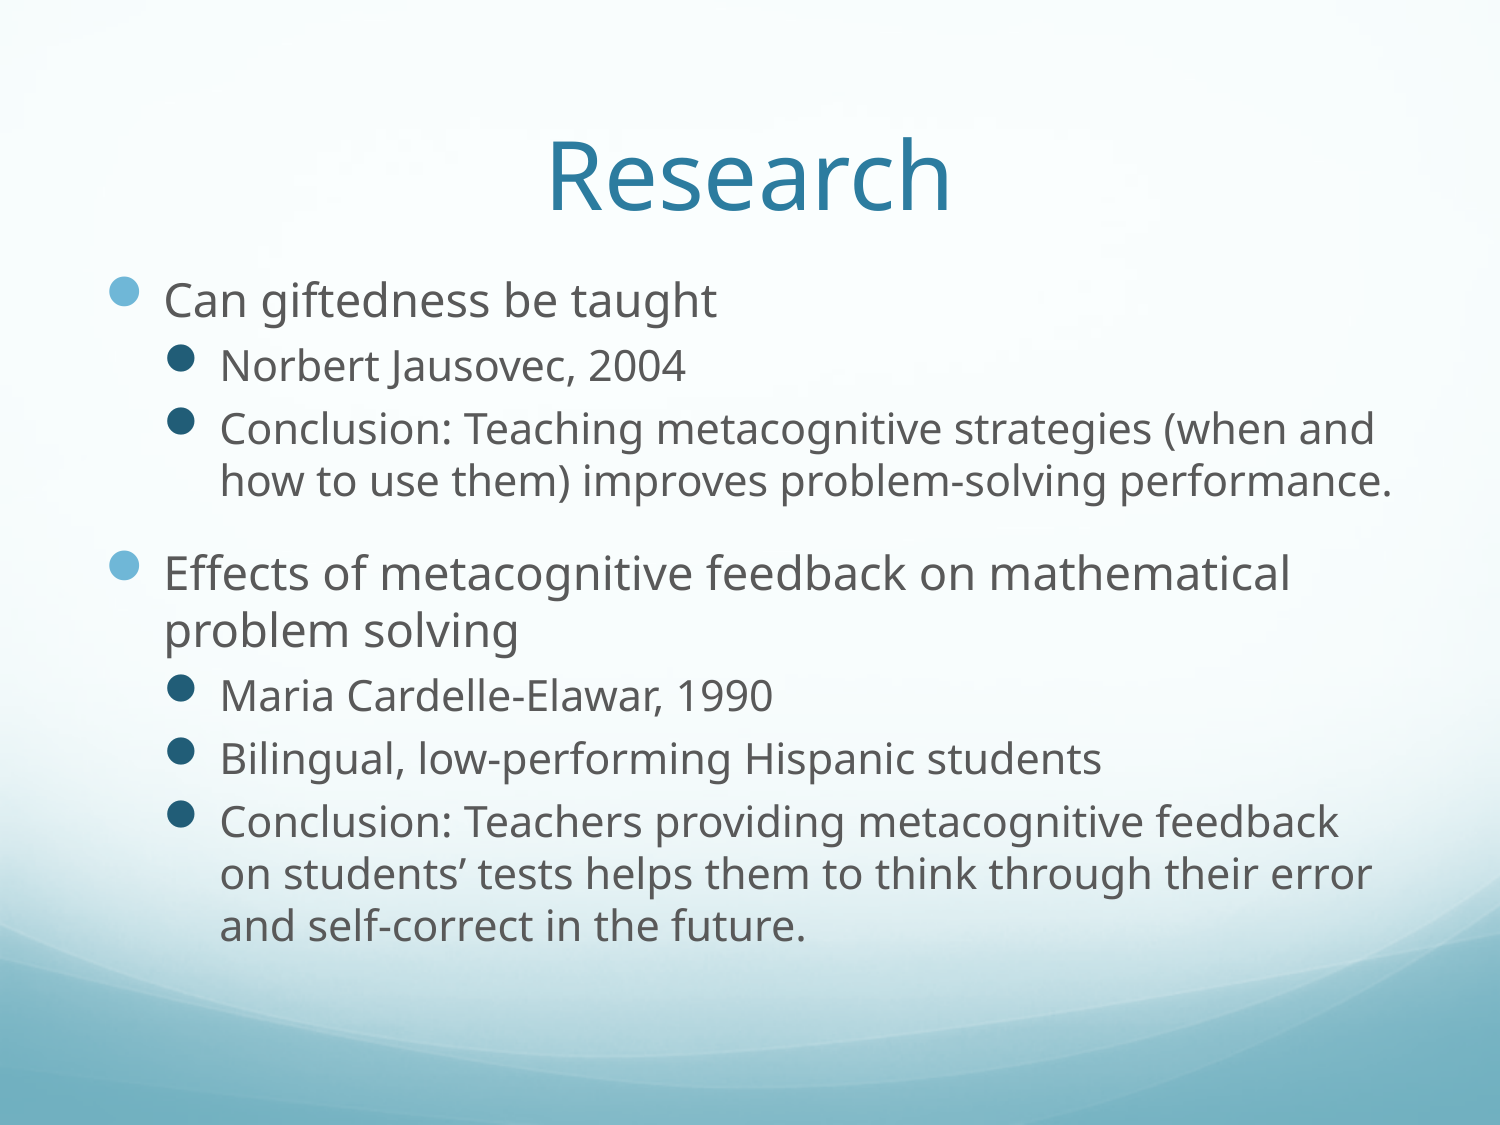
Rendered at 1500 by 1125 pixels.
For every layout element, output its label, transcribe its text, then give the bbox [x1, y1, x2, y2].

title Research [90, 17, 1410, 237]
list Can giftedness be taught Norbert Jausovec, 2004 Conclusion: Teaching metacognitive strategies (when and how to use them) improves problem-solving performance. Effects of metacognitive feedback on mathematical problem solving Maria Cardelle-Elawar, 1990 Bilingual, low-performing Hispanic students Conclusion: Teachers providing metacognitive feedback on students’ tests helps them to think through their error and self-correct in the future. [90, 262, 1410, 975]
